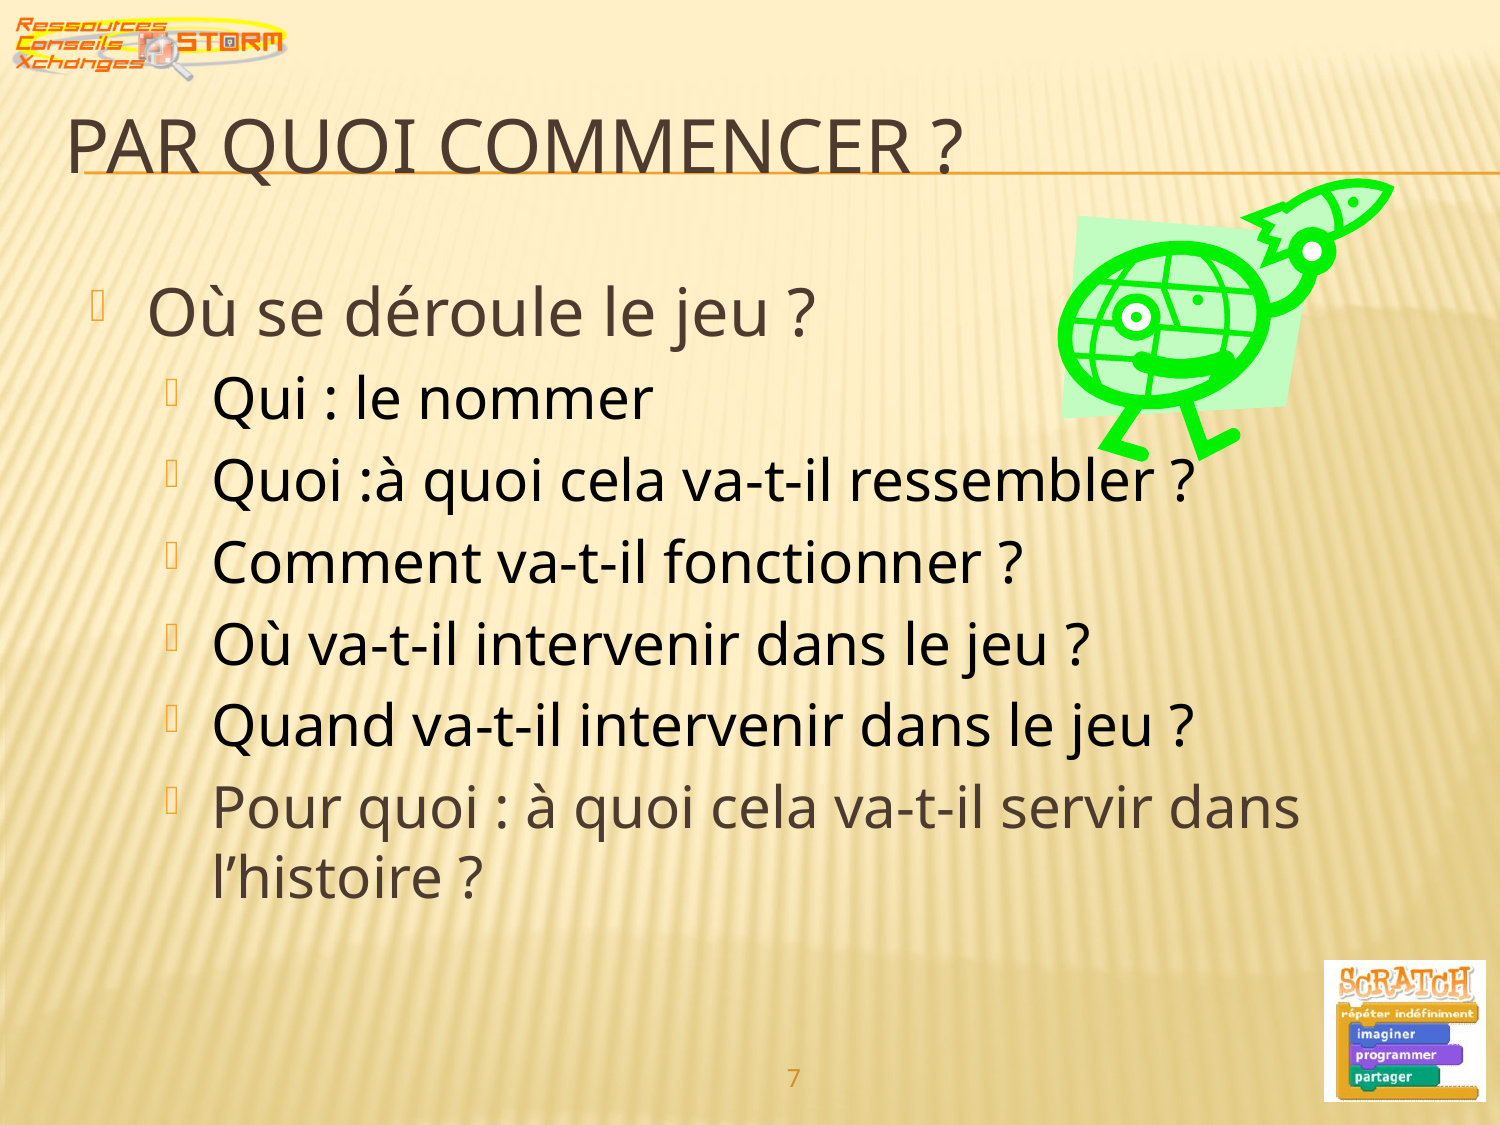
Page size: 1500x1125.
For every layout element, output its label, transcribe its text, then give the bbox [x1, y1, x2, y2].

picture [1324, 960, 1486, 1102]
picture [1054, 175, 1395, 463]
list Où se déroule le jeu ? Qui : le nommer Quoi :à quoi cela va-t-il ressembler ? Comment va-t-il fonctionner ? Où va-t-il intervenir dans le jeu ? Quand va-t-il intervenir dans le jeu ? Pour quoi : à quoi cela va-t-il servir dans l’histoire ? [75, 262, 1454, 1005]
slide_number 7 [691, 1054, 816, 1096]
title Par quoi commencer ? [50, 75, 1475, 213]
picture [11, 14, 293, 82]
